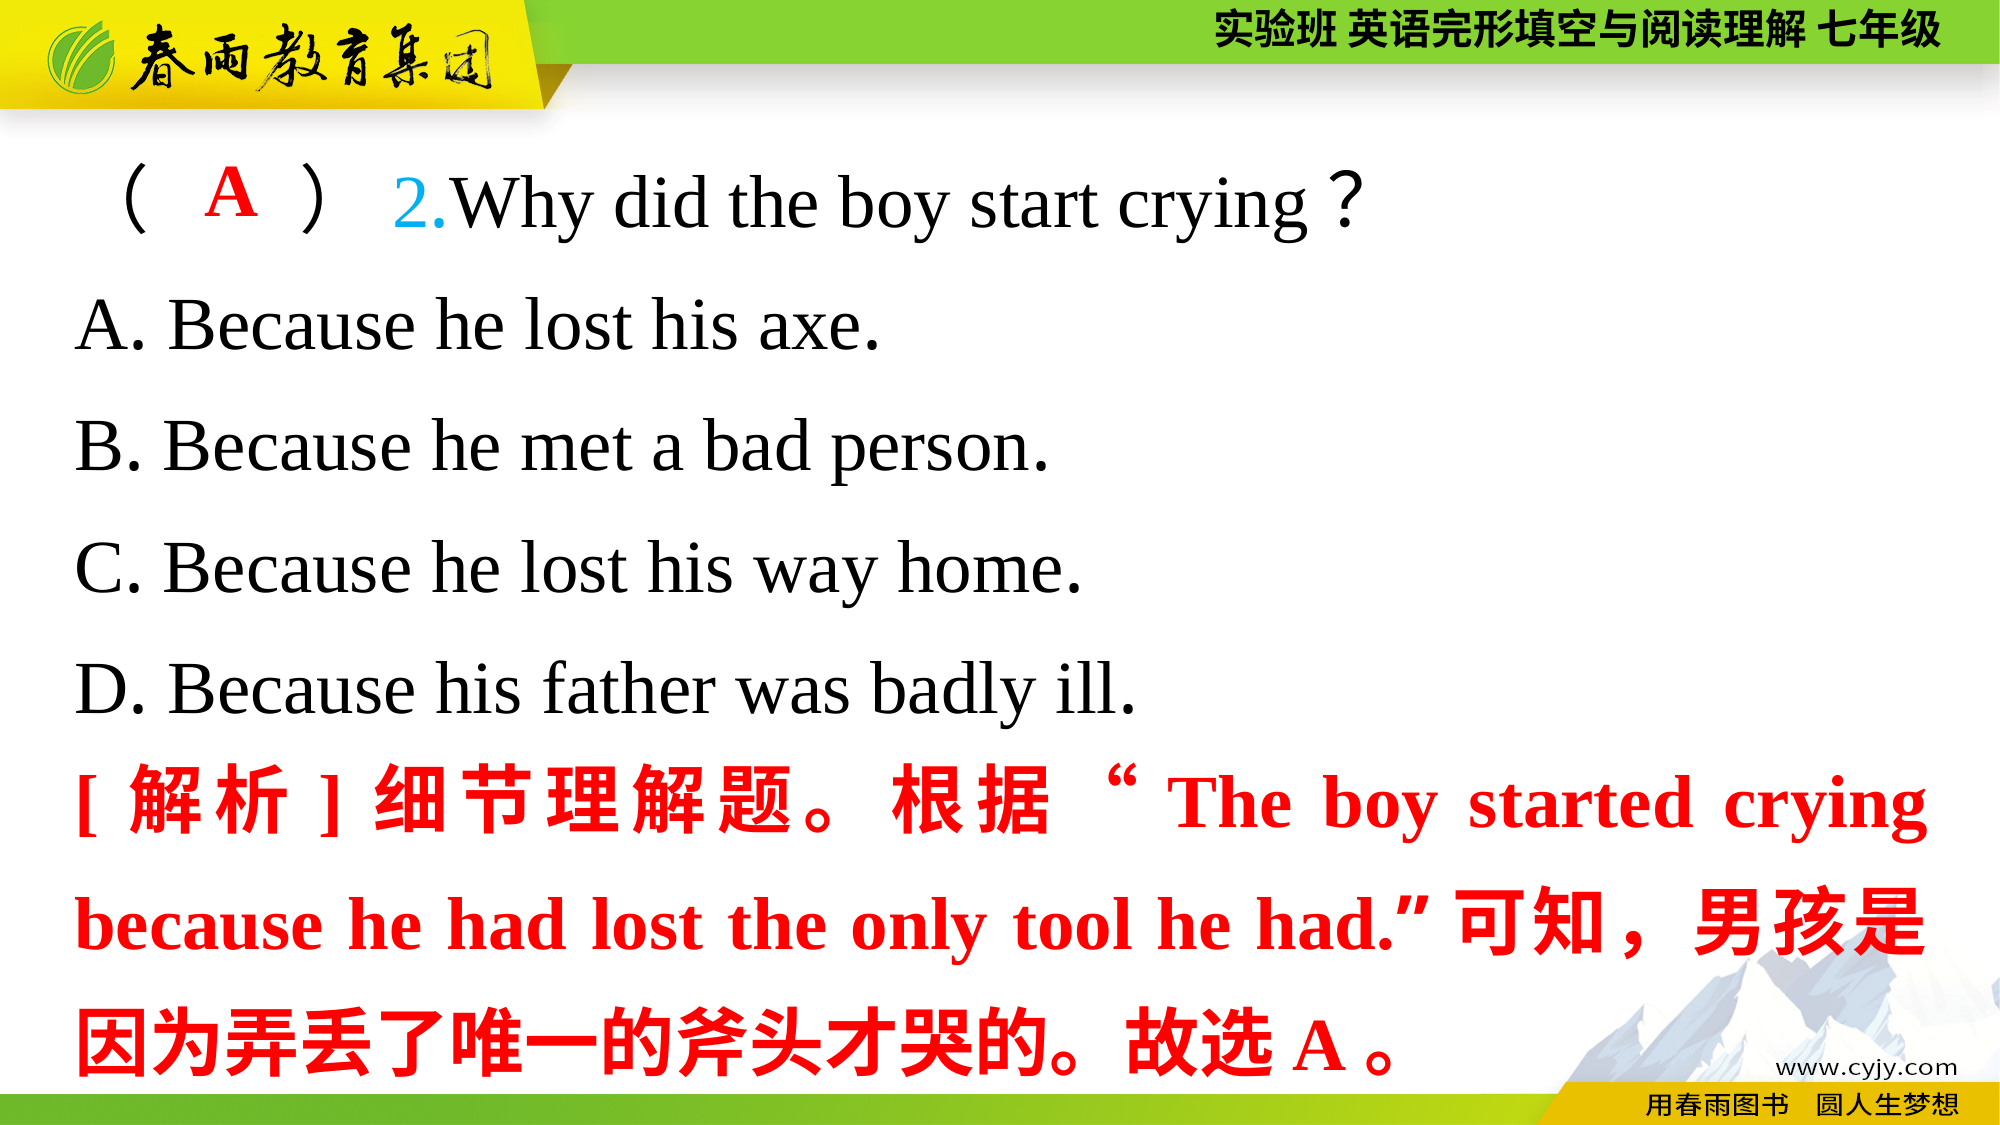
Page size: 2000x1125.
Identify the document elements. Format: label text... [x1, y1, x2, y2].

list （ ）2.Why did the boy start crying？ A. Because he lost his axe. B. Because he met a bad person. C. Because he lost his way home. D. Because his father was badly ill. [59, 113, 1944, 713]
text_box [解析]细节理解题。根据“The boy started crying because he had lost the only tool he had.”可知，男孩是因为弄丢了唯一的斧头才哭的。故选A。 [59, 713, 1944, 1094]
picture [0, 0, 2000, 1125]
text_box A [189, 133, 274, 239]
